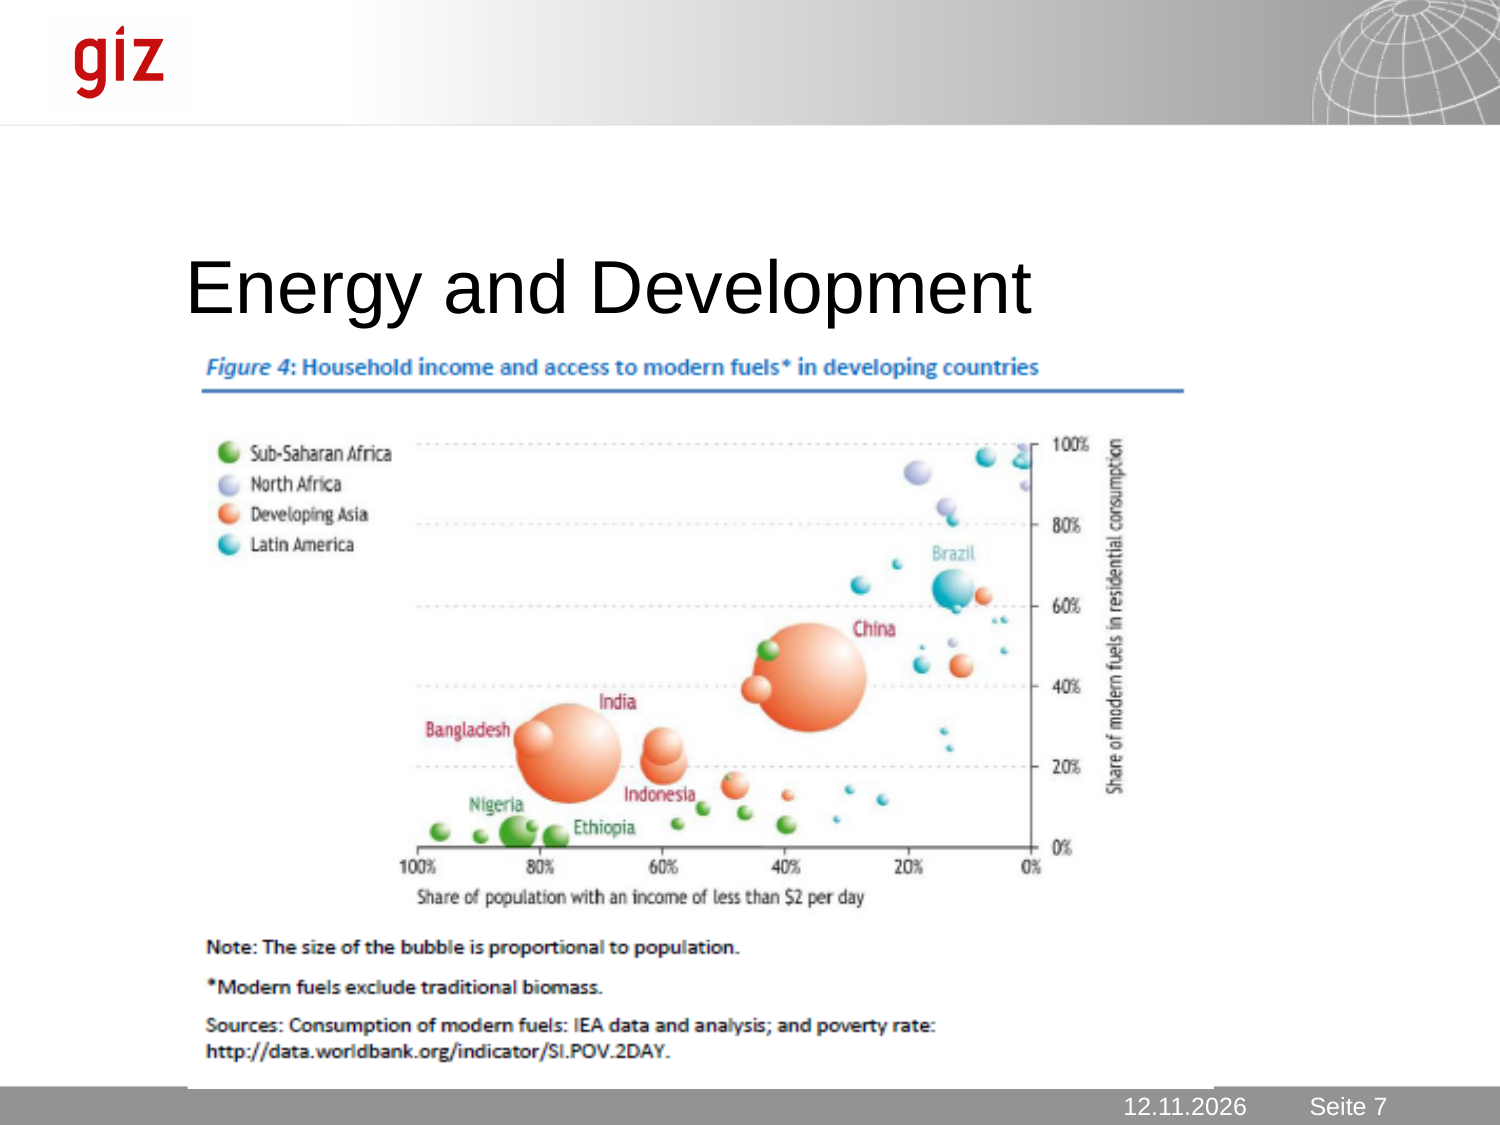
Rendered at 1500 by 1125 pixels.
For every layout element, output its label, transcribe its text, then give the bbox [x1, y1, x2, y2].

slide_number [1108, 1082, 1322, 1125]
picture [1311, 0, 1500, 125]
title Energy and Development [170, 231, 1325, 334]
picture [187, 329, 1215, 1089]
picture [45, 12, 193, 111]
